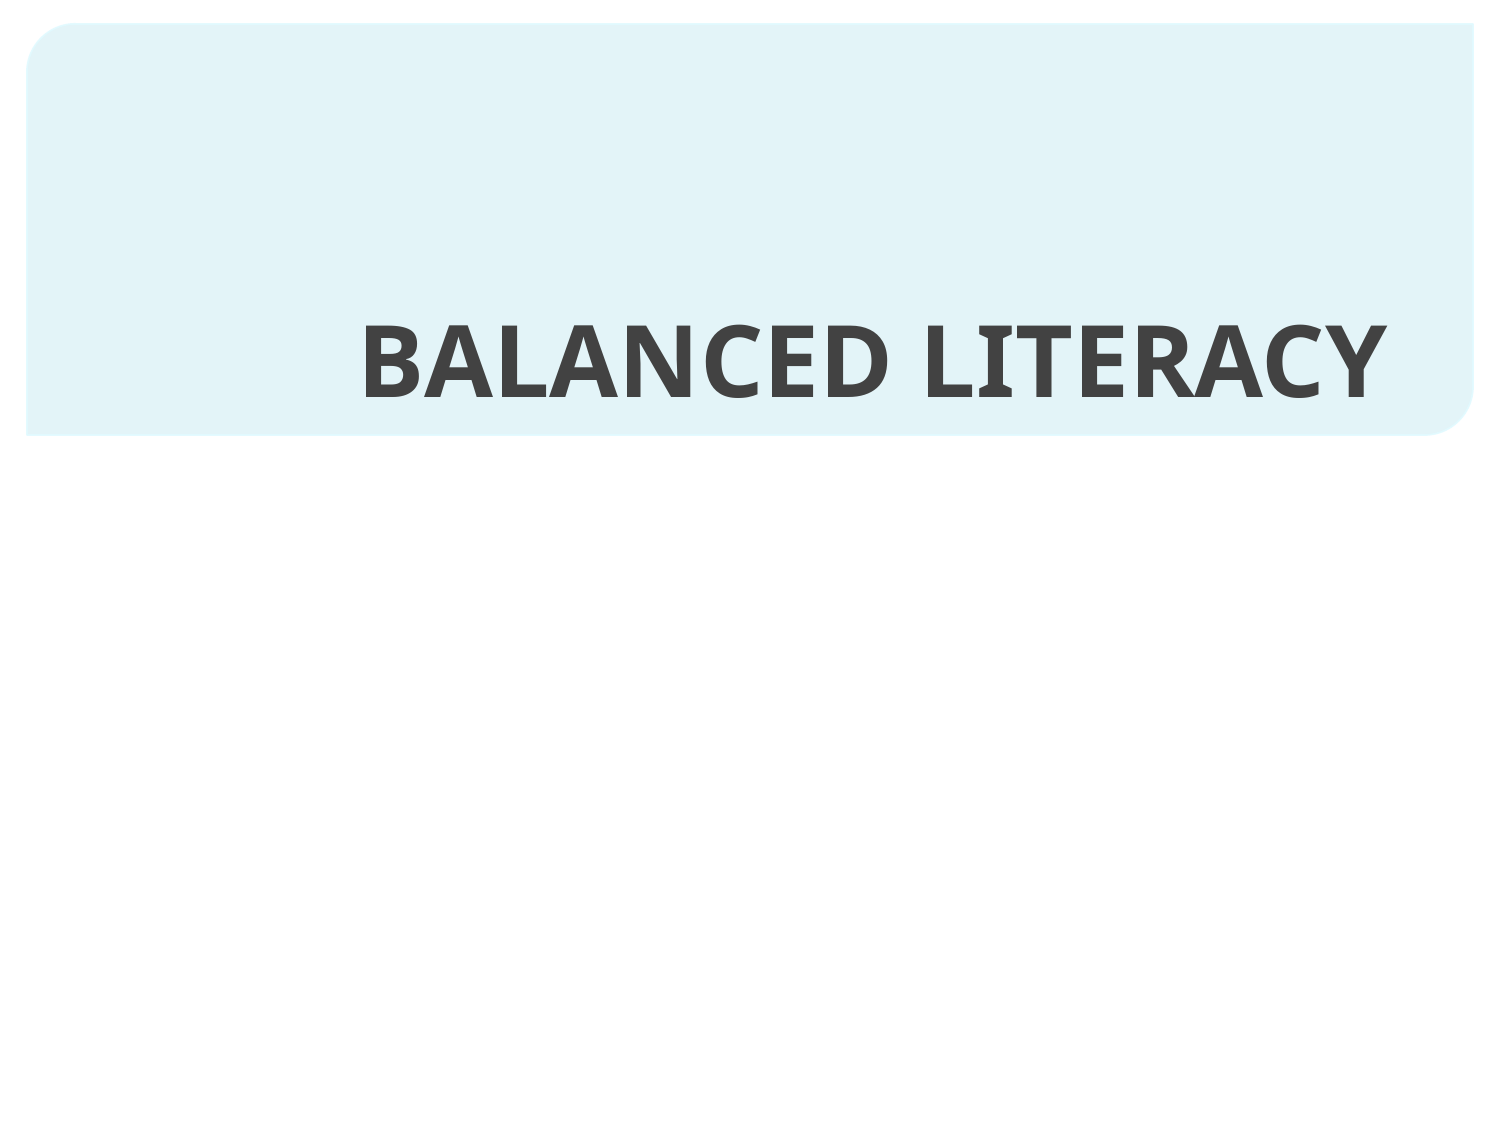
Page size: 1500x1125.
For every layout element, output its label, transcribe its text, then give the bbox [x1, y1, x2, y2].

title BALANCED LITERACY [76, 62, 1427, 425]
